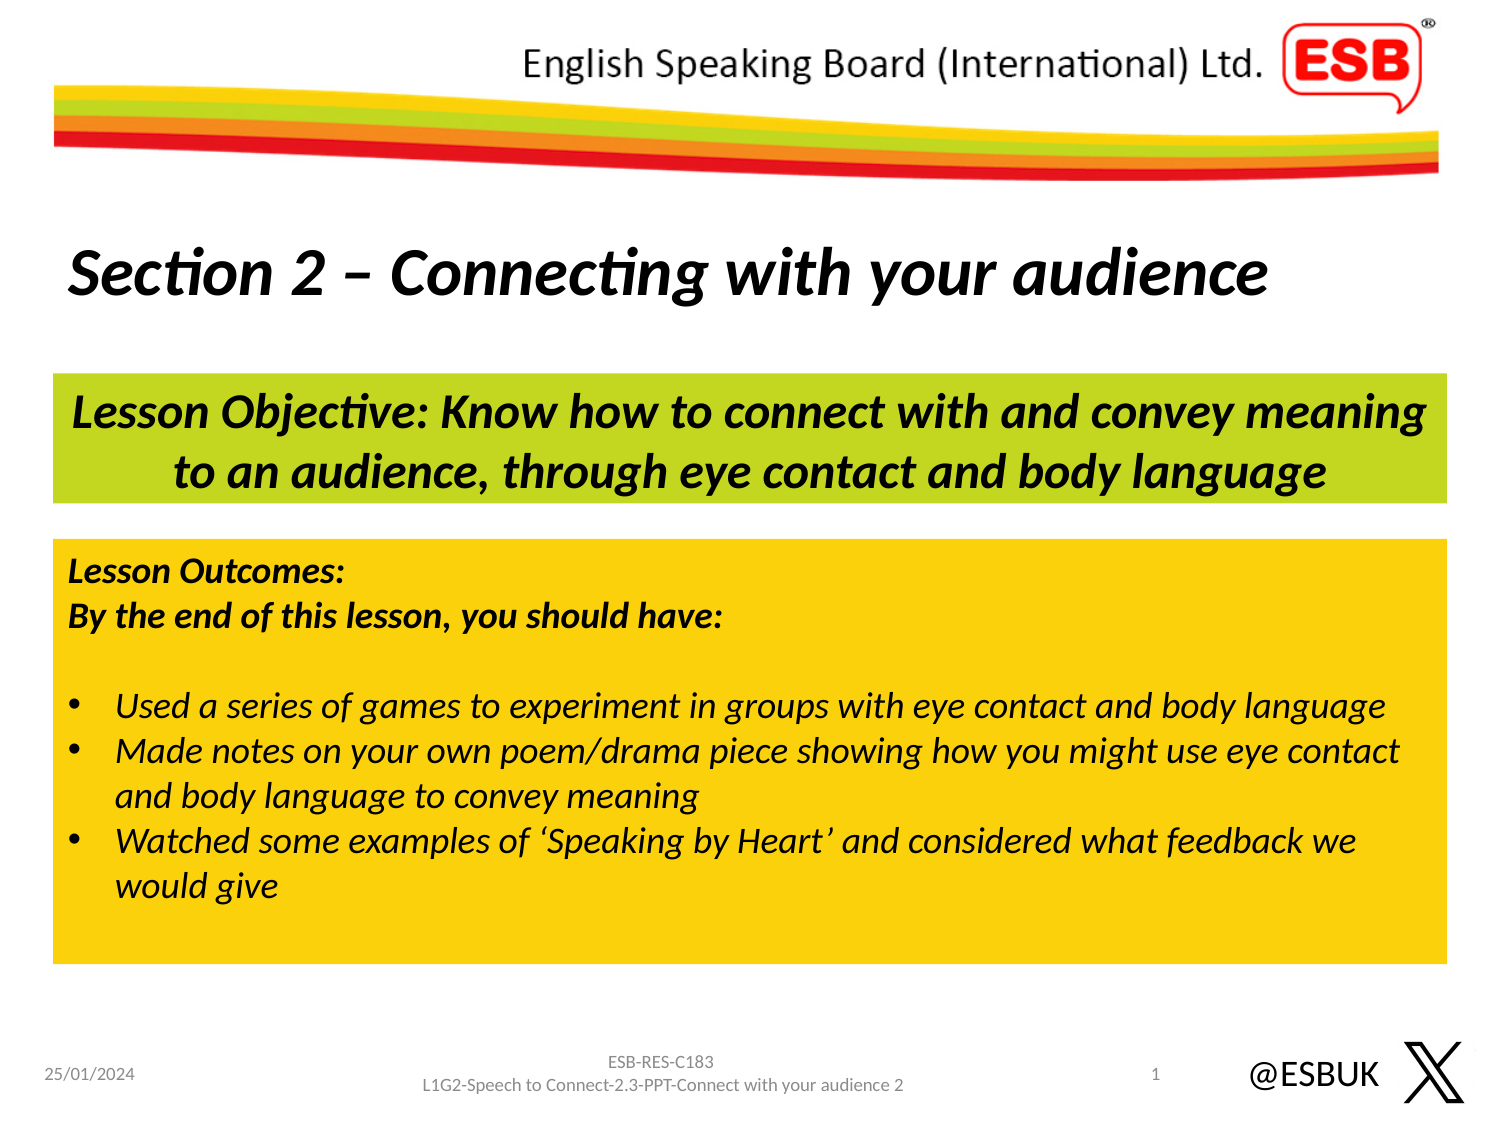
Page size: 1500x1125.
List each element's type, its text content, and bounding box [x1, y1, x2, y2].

footer ESB-RES-C183 L1G2-Speech to Connect-2.3-PPT-Connect with your audience 2 [395, 1042, 930, 1103]
slide_number 1 [930, 1042, 1176, 1103]
text_box Section 2 – Connecting with your audience [53, 208, 1436, 338]
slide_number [29, 1042, 367, 1103]
picture [1395, 1029, 1476, 1116]
text_box Lesson Objective: Know how to connect with and convey meaning to an audience, through eye contact and body language [52, 372, 1448, 504]
text_box Lesson Outcomes: By the end of this lesson, you should have: Used a series of games to experiment in groups with eye contact and body language Made notes on your own poem/drama piece showing how you might use eye contact and body language to convey meaning Watched some examples of ‘Speaking by Heart’ and considered what feedback we would give [52, 538, 1448, 965]
picture [0, 0, 1500, 189]
